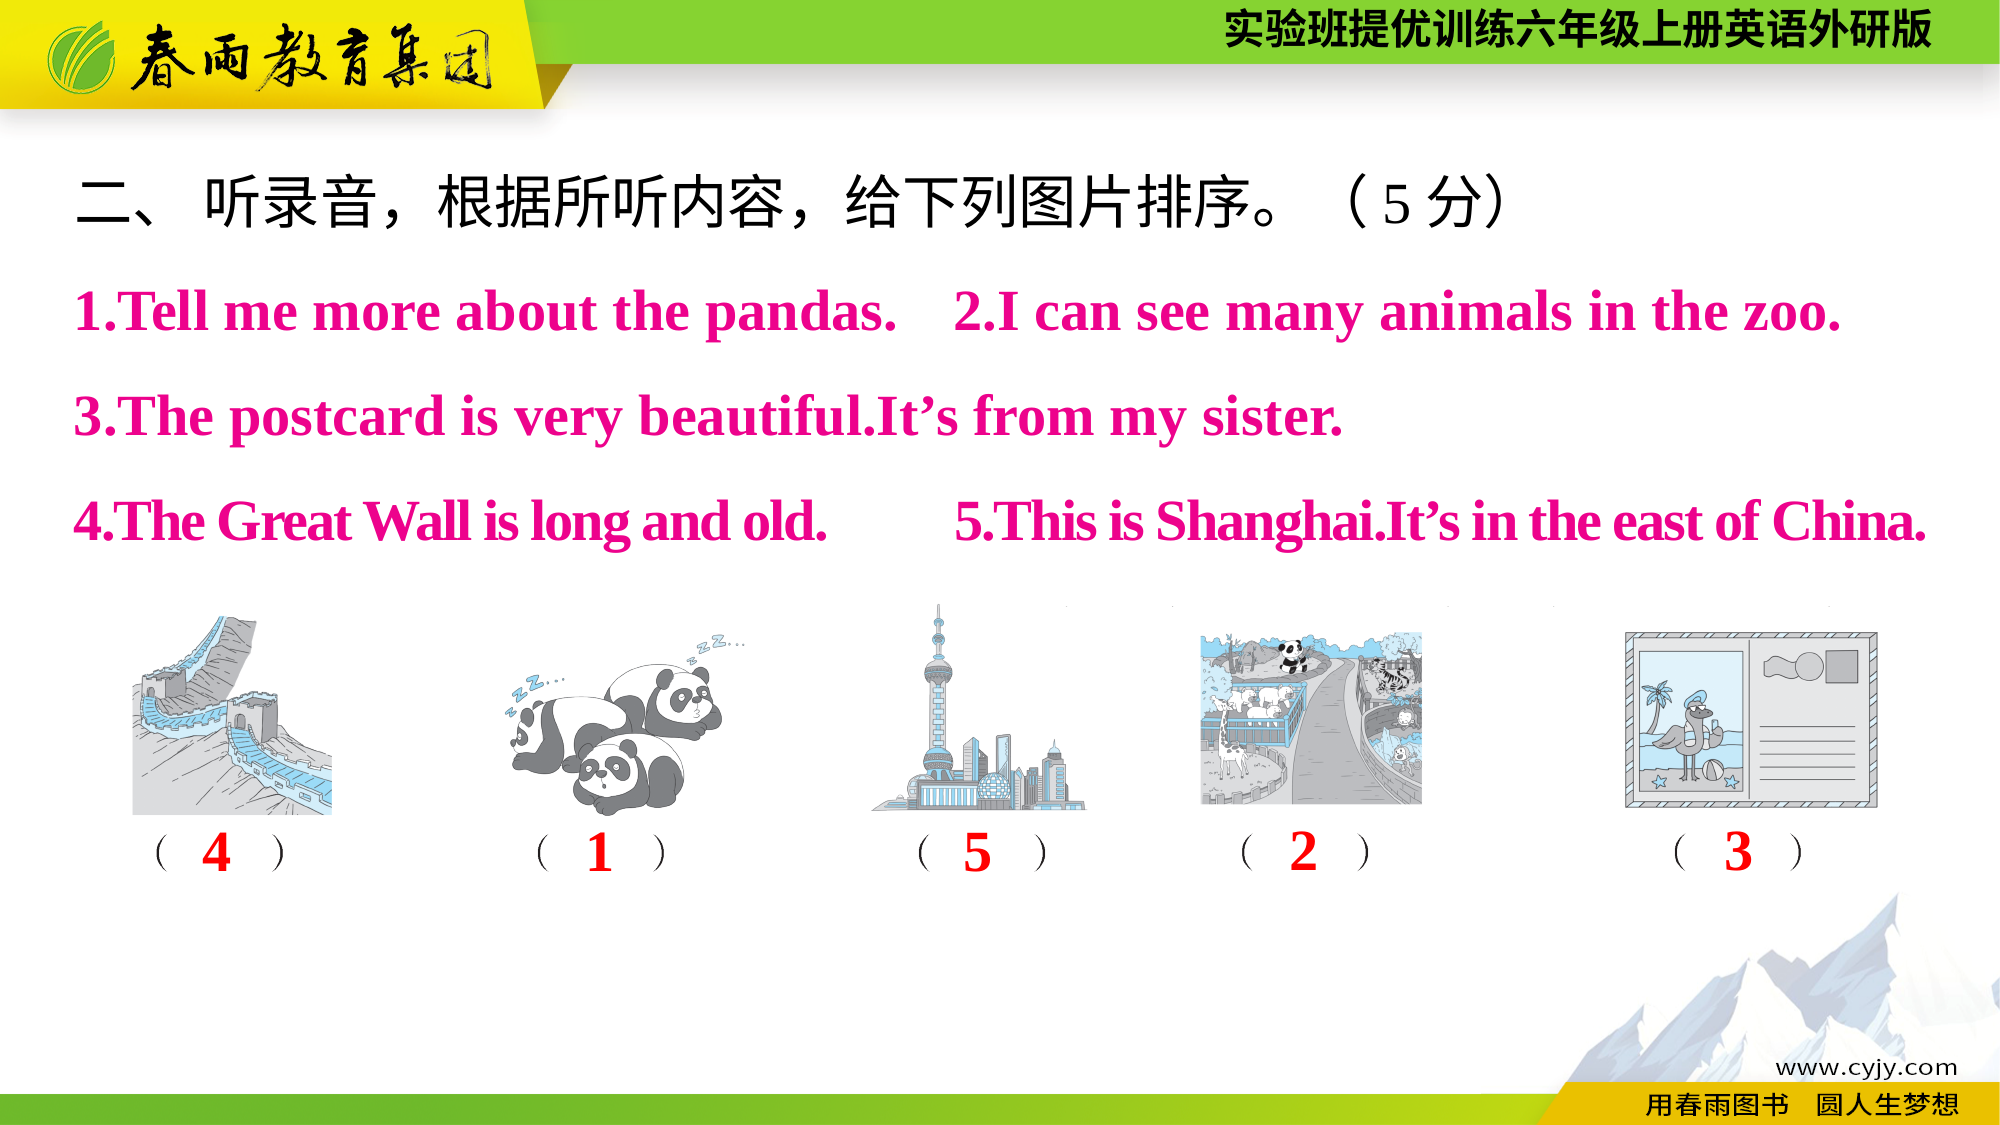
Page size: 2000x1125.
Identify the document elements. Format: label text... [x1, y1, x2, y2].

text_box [78, 585, 1922, 883]
picture [0, 0, 2000, 1125]
text_box 1.Tell me more about the pandas. 2.I can see many animals in the zoo. 3.The postcard is very beautiful.It’s from my sister. 4.The Great Wall is long and old. 5.This is Shanghai.It’s in the east of China. [59, 230, 1944, 560]
list 二、 听录音，根据所听内容，给下列图片排序。（5分） [59, 122, 1944, 230]
